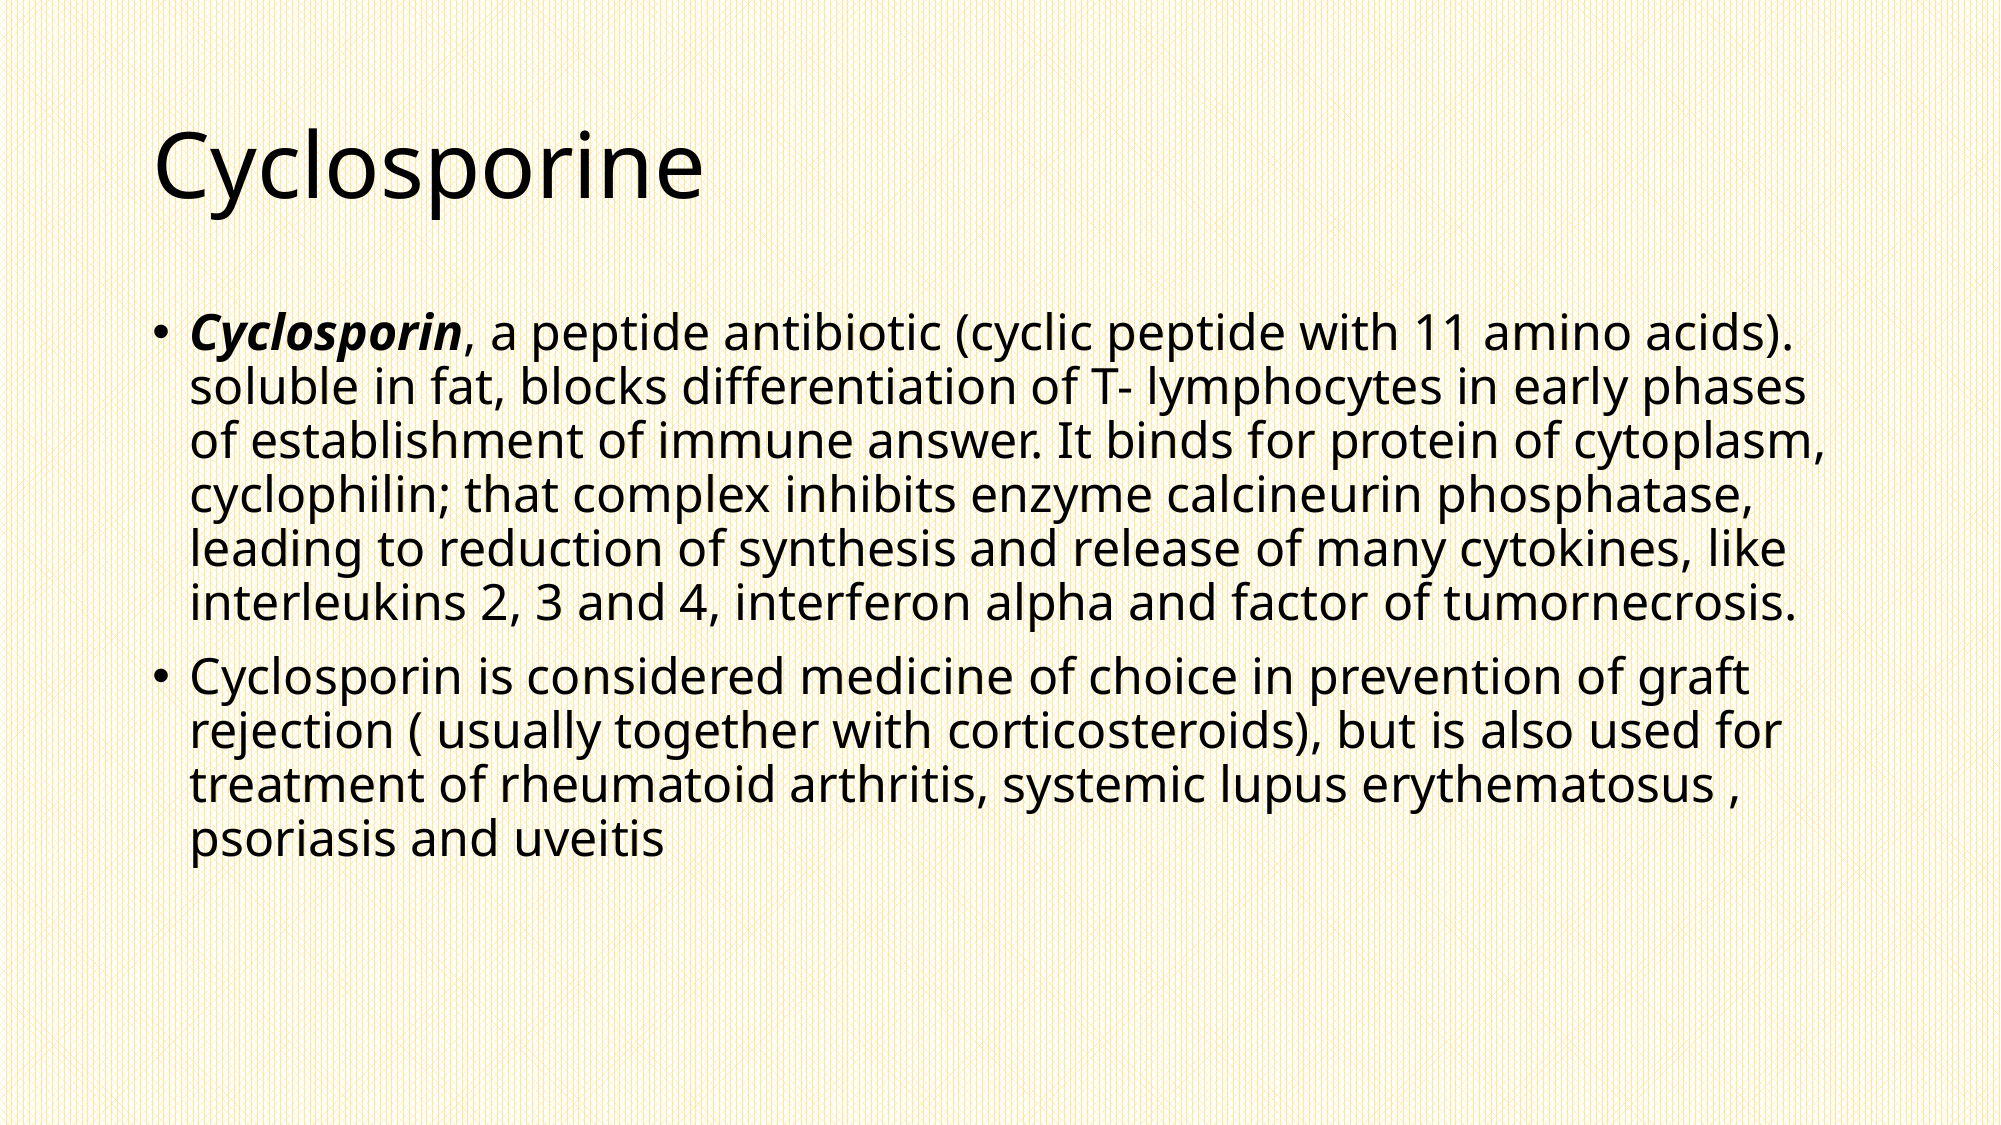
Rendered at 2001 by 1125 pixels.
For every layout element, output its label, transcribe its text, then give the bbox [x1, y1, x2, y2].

list Cyclosporin, a peptide antibiotic (cyclic peptide with 11 amino acids). soluble in fat, blocks differentiation of T- lymphocytes in early phases of establishment of immune answer. It binds for protein of cytoplasm, cyclophilin; that complex inhibits enzyme calcineurin phosphatase, leading to reduction of synthesis and release of many cytokines, like interleukins 2, 3 and 4, interferon alpha and factor of tumornecrosis. Cyclosporin is considered medicine of choice in prevention of graft rejection ( usually together with corticosteroids), but is also used for treatment of rheumatoid arthritis, systemic lupus erythematosus , psoriasis and uveitis [137, 299, 1863, 1014]
title Cyclosporine [137, 59, 1863, 278]
